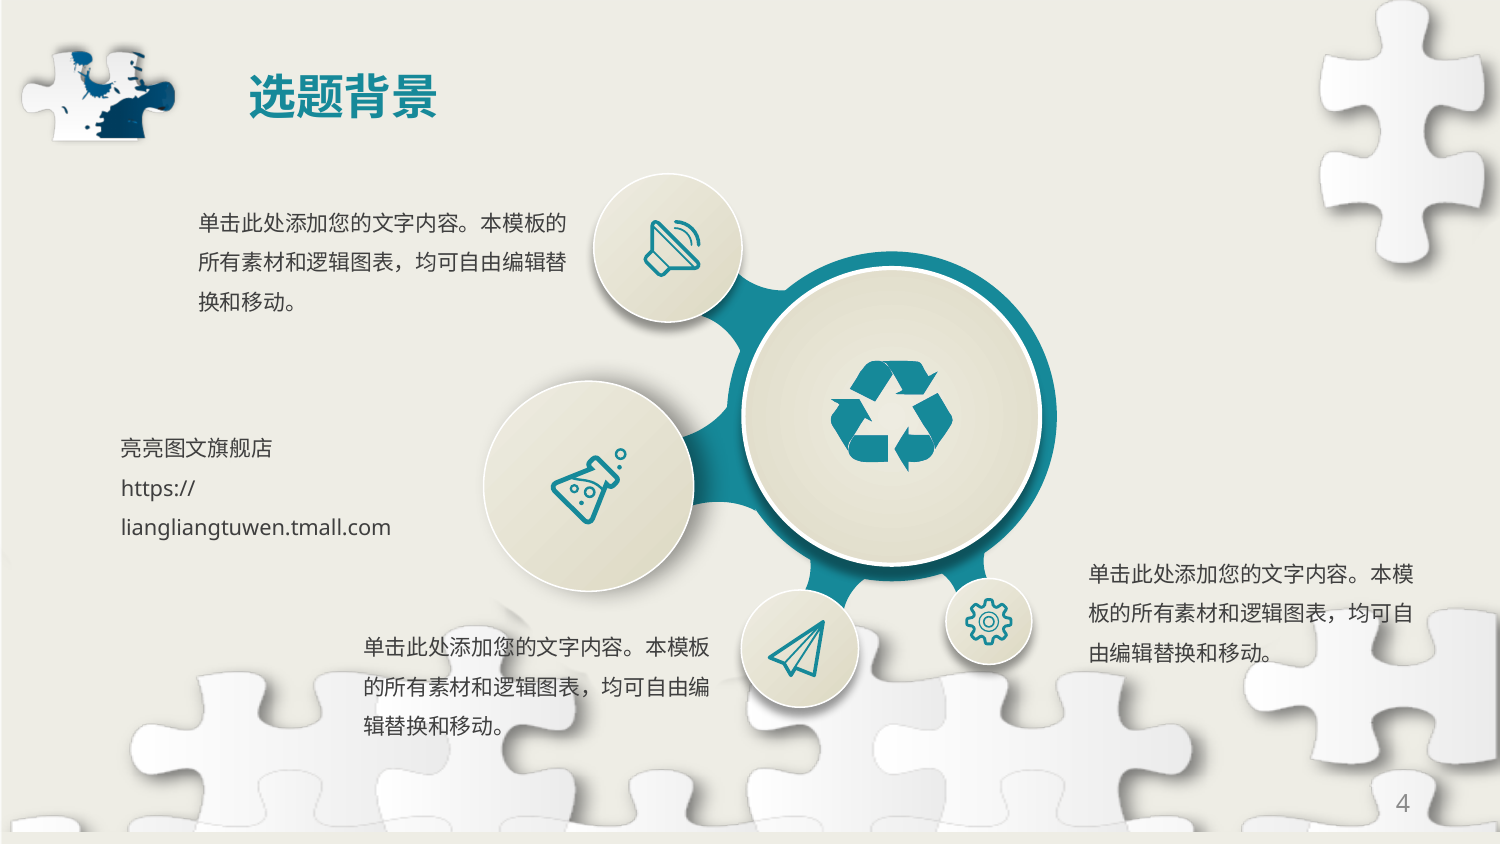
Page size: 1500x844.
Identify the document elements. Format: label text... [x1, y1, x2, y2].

picture [0, 0, 1500, 844]
slide_number 4 [1074, 782, 1425, 827]
text_box 单击此处添加您的文字内容。本模板的所有素材和逻辑图表，均可自由编辑替换和移动。 [348, 613, 738, 747]
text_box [483, 173, 1058, 708]
text_box 亮亮图文旗舰店 https://liangliangtuwen.tmall.com [106, 414, 475, 548]
list 选题背景 [183, 59, 505, 133]
text_box 单击此处添加您的文字内容。本模板的所有素材和逻辑图表，均可自由编辑替换和移动。 [1073, 540, 1432, 673]
text_box 单击此处添加您的文字内容。本模板的所有素材和逻辑图表，均可自由编辑替换和移动。 [183, 189, 478, 322]
